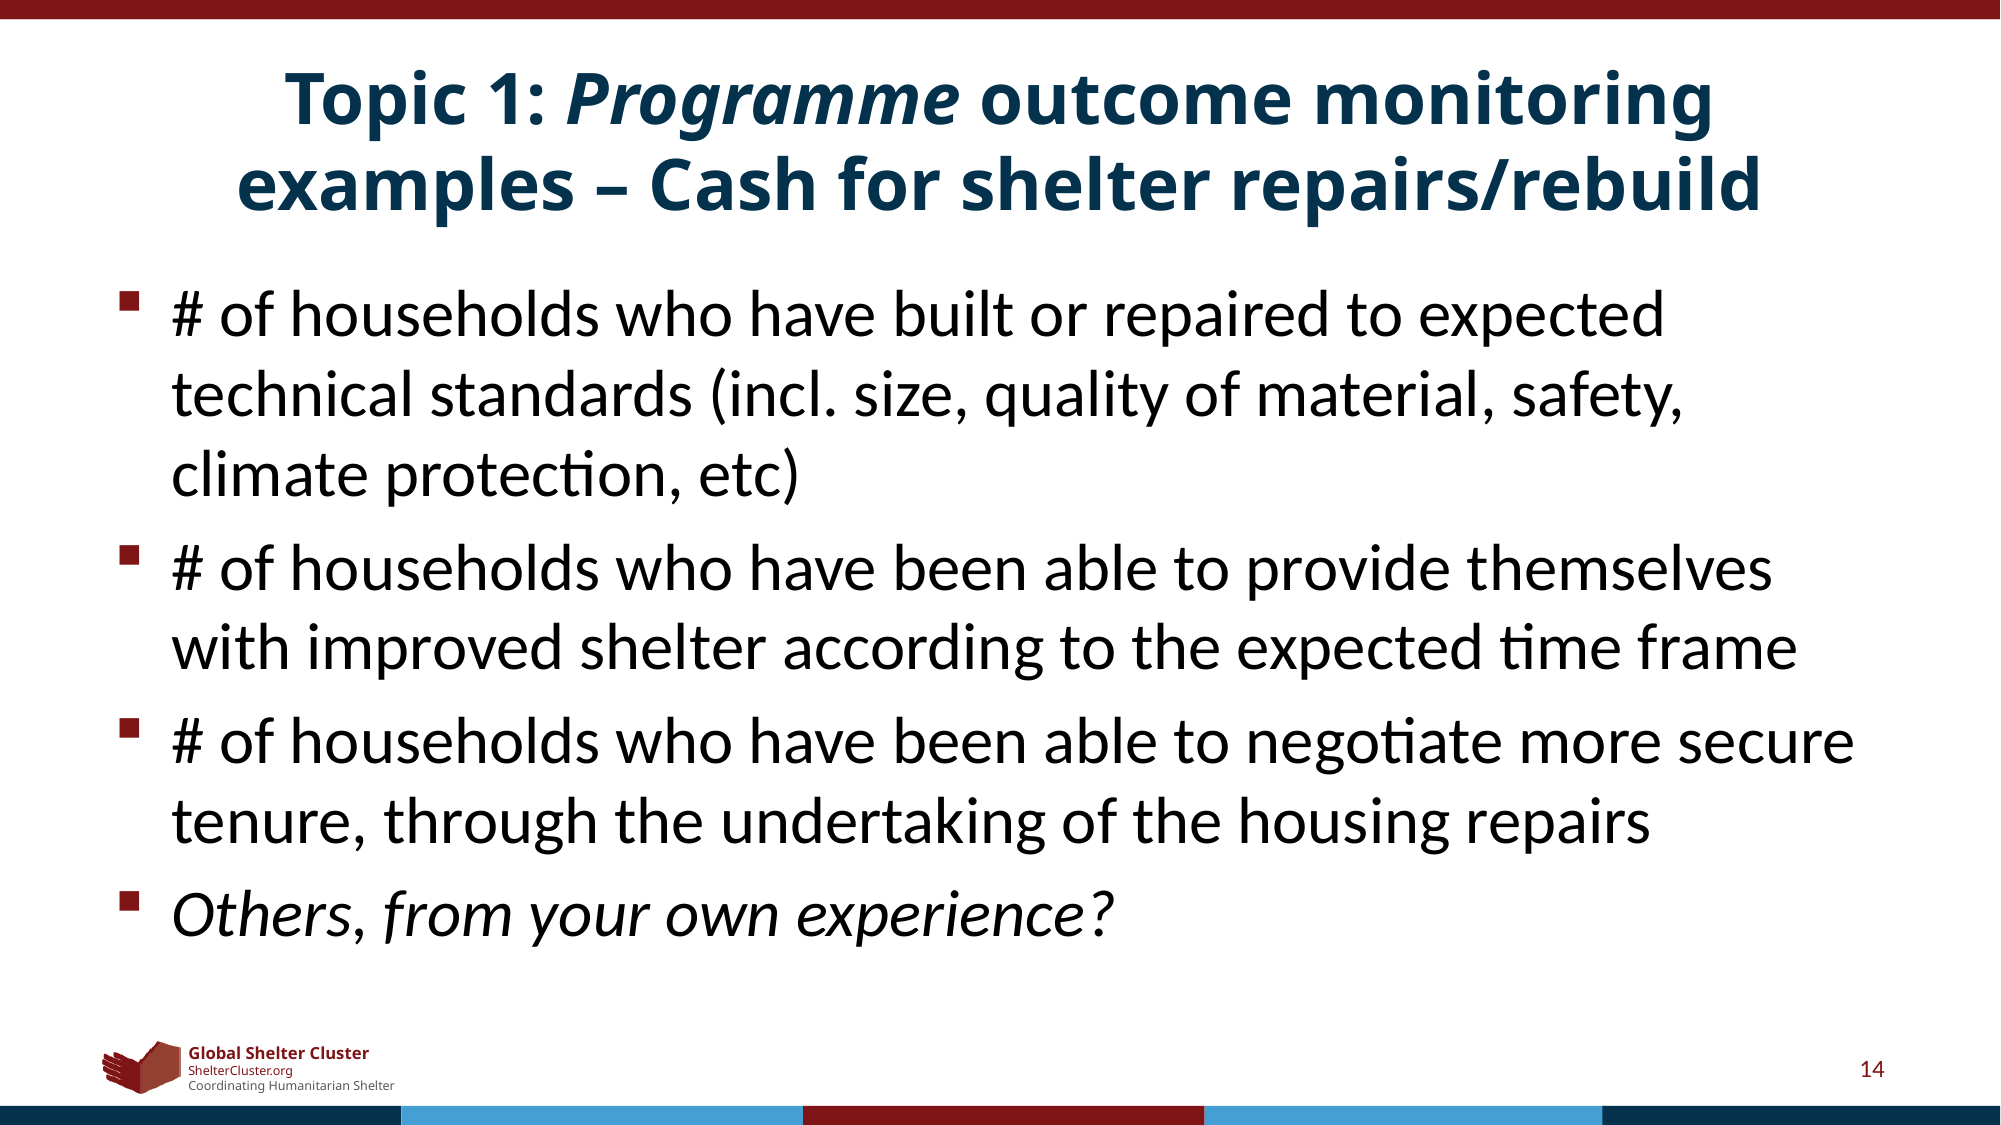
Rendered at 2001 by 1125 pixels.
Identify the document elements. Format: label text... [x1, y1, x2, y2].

title Topic 1: Programme outcome monitoring examples – Cash for shelter repairs/rebuild [99, 45, 1900, 233]
list # of households who have built or repaired to expected technical standards (incl. size, quality of material, safety, climate protection, etc) # of households who have been able to provide themselves with improved shelter according to the expected time frame # of households who have been able to negotiate more secure tenure, through the undertaking of the housing repairs Others, from your own experience? [99, 262, 1900, 1005]
picture [102, 1041, 181, 1094]
slide_number 14 [1433, 1037, 1900, 1098]
